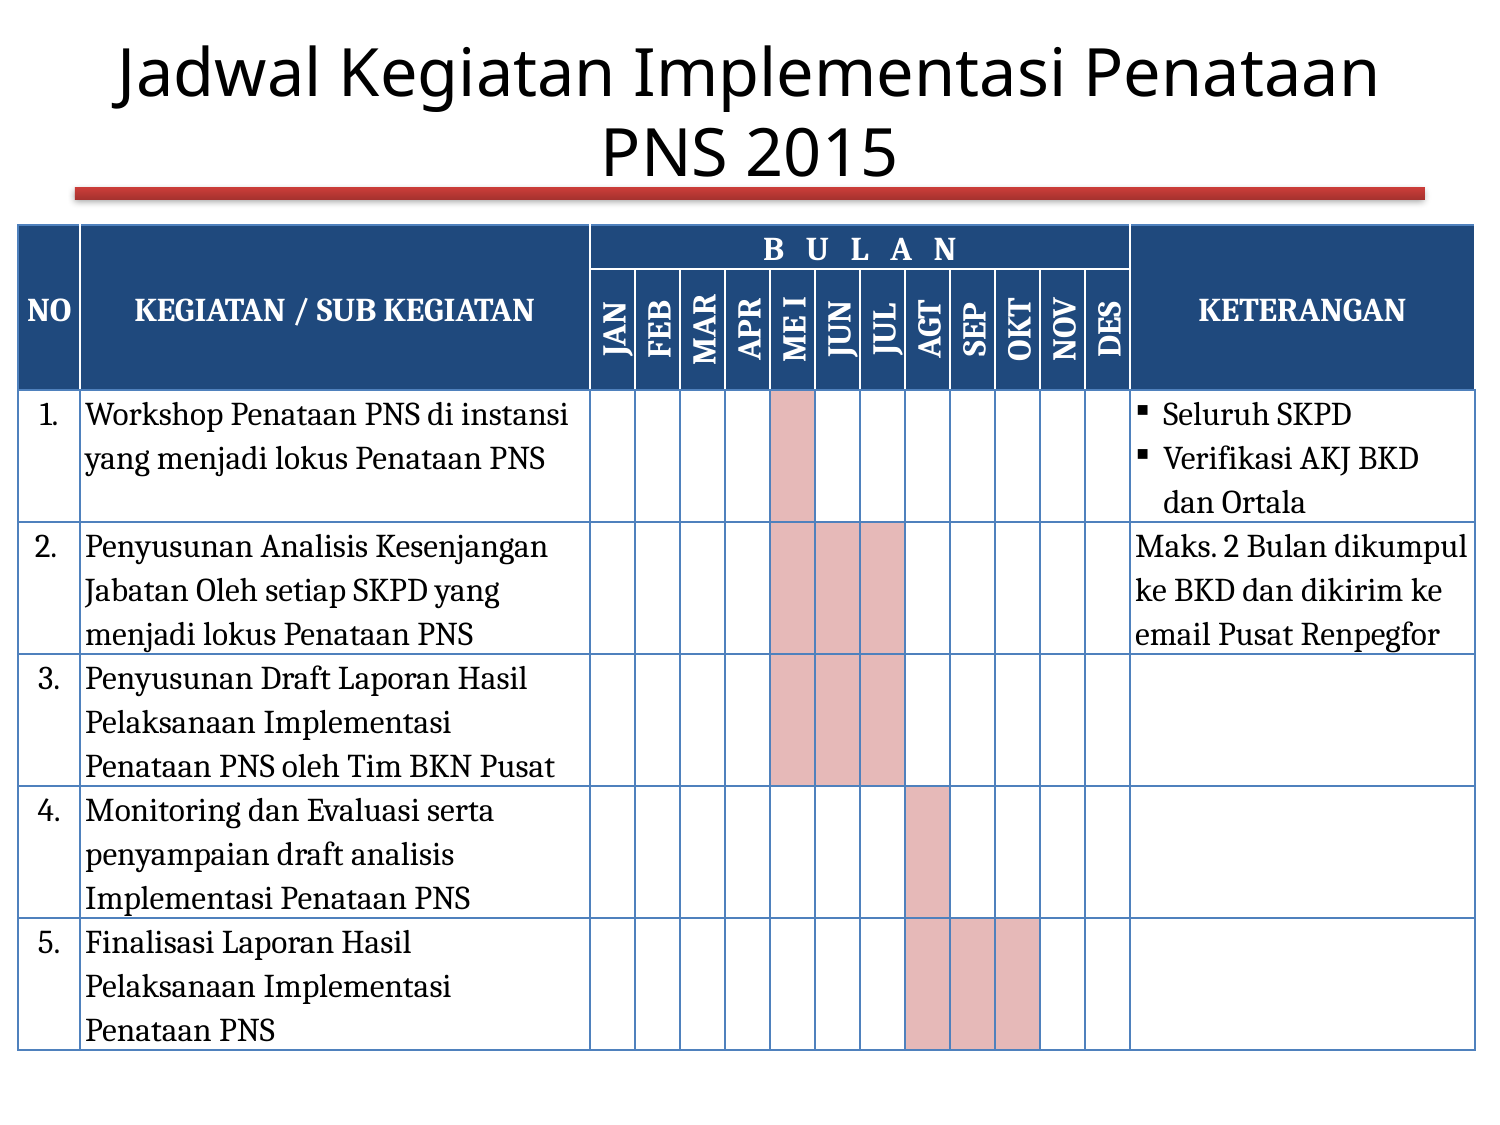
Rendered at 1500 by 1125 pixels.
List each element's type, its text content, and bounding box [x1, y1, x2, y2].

table_cell [771, 655, 814, 785]
table_cell ME I [771, 270, 814, 389]
table_cell [1131, 655, 1474, 785]
table_cell [816, 523, 859, 653]
table_cell [681, 523, 724, 653]
table_cell [996, 523, 1039, 653]
table_cell [1086, 919, 1129, 1049]
table_cell [726, 523, 769, 653]
table_cell 4. [19, 787, 79, 917]
table_cell [861, 523, 904, 653]
table_cell [681, 655, 724, 785]
table_cell [636, 523, 679, 653]
table_cell [591, 787, 634, 917]
table_cell [1041, 919, 1084, 1049]
table_cell 2. [19, 523, 79, 653]
table_cell Workshop Penataan PNS di instansi yang menjadi lokus Penataan PNS [81, 391, 589, 521]
table_cell [771, 391, 814, 521]
table_cell Seluruh SKPD Verifikasi AKJ BKD dan Ortala [1131, 391, 1474, 521]
table_cell [681, 787, 724, 917]
table_cell [681, 919, 724, 1049]
table_cell [1131, 919, 1474, 1049]
table_cell [906, 787, 949, 917]
table_cell JUL [861, 270, 904, 389]
table_cell 1. [19, 391, 79, 521]
table_cell FEB [636, 270, 679, 389]
table_cell Penyusunan Draft Laporan Hasil Pelaksanaan Implementasi Penataan PNS oleh Tim BKN Pusat [81, 655, 589, 785]
table_cell SEP [951, 270, 994, 389]
table_cell Monitoring dan Evaluasi serta penyampaian draft analisis Implementasi Penataan PNS [81, 787, 589, 917]
table_cell [951, 391, 994, 521]
table_cell MAR [681, 270, 724, 389]
table_header KETERANGAN [1131, 226, 1474, 389]
table_cell [906, 919, 949, 1049]
table_cell [906, 655, 949, 785]
table_cell [591, 655, 634, 785]
table_cell [951, 655, 994, 785]
table_cell [816, 655, 859, 785]
table_header NO [19, 226, 79, 389]
table_cell 3. [19, 655, 79, 785]
text_box [74, 187, 1425, 200]
table_header KEGIATAN / SUB KEGIATAN [81, 226, 589, 389]
table_cell [636, 787, 679, 917]
table_cell [591, 391, 634, 521]
table_cell [1086, 523, 1129, 653]
table_cell [1041, 391, 1084, 521]
table_cell [771, 523, 814, 653]
table_cell [636, 655, 679, 785]
table_cell [951, 787, 994, 917]
table_cell [816, 787, 859, 917]
table_cell [1131, 787, 1474, 917]
table_cell [906, 523, 949, 653]
table_cell [636, 391, 679, 521]
table_cell [816, 919, 859, 1049]
table_cell OKT [996, 270, 1039, 389]
table_cell [771, 919, 814, 1049]
table_cell [726, 919, 769, 1049]
table_cell [591, 523, 634, 653]
table_cell 5. [19, 919, 79, 1049]
table_cell [1086, 787, 1129, 917]
table_cell [861, 391, 904, 521]
table_cell DES [1086, 270, 1129, 389]
table_cell [906, 391, 949, 521]
table_cell [996, 391, 1039, 521]
table_cell JUN [816, 270, 859, 389]
table_cell APR [726, 270, 769, 389]
table_cell [816, 391, 859, 521]
table_cell [1041, 523, 1084, 653]
table_cell [951, 523, 994, 653]
table_cell [726, 391, 769, 521]
table_cell Finalisasi Laporan Hasil Pelaksanaan Implementasi Penataan PNS [81, 919, 589, 1049]
table_cell [681, 391, 724, 521]
title Jadwal Kegiatan Implementasi Penataan PNS 2015 [75, 45, 1425, 175]
table_cell [726, 787, 769, 917]
table_cell [591, 919, 634, 1049]
table_cell [1041, 655, 1084, 785]
table_cell [996, 787, 1039, 917]
table_cell NOV [1041, 270, 1084, 389]
table_cell [996, 655, 1039, 785]
table_cell [861, 787, 904, 917]
table_cell Maks. 2 Bulan dikumpul ke BKD dan dikirim ke email Pusat Renpegfor [1131, 523, 1474, 653]
table_cell Penyusunan Analisis Kesenjangan Jabatan Oleh setiap SKPD yang menjadi lokus Penataan PNS [81, 523, 589, 653]
table_cell [996, 919, 1039, 1049]
table_cell AGT [906, 270, 949, 389]
table_cell [951, 919, 994, 1049]
table_cell [1086, 391, 1129, 521]
table_cell [771, 787, 814, 917]
table_cell [861, 919, 904, 1049]
table_header B U L A N [591, 226, 1129, 268]
table_cell [861, 655, 904, 785]
table_cell [636, 919, 679, 1049]
table_cell [726, 655, 769, 785]
table_cell JAN [591, 270, 634, 389]
table_cell [1041, 787, 1084, 917]
table_cell [1086, 655, 1129, 785]
